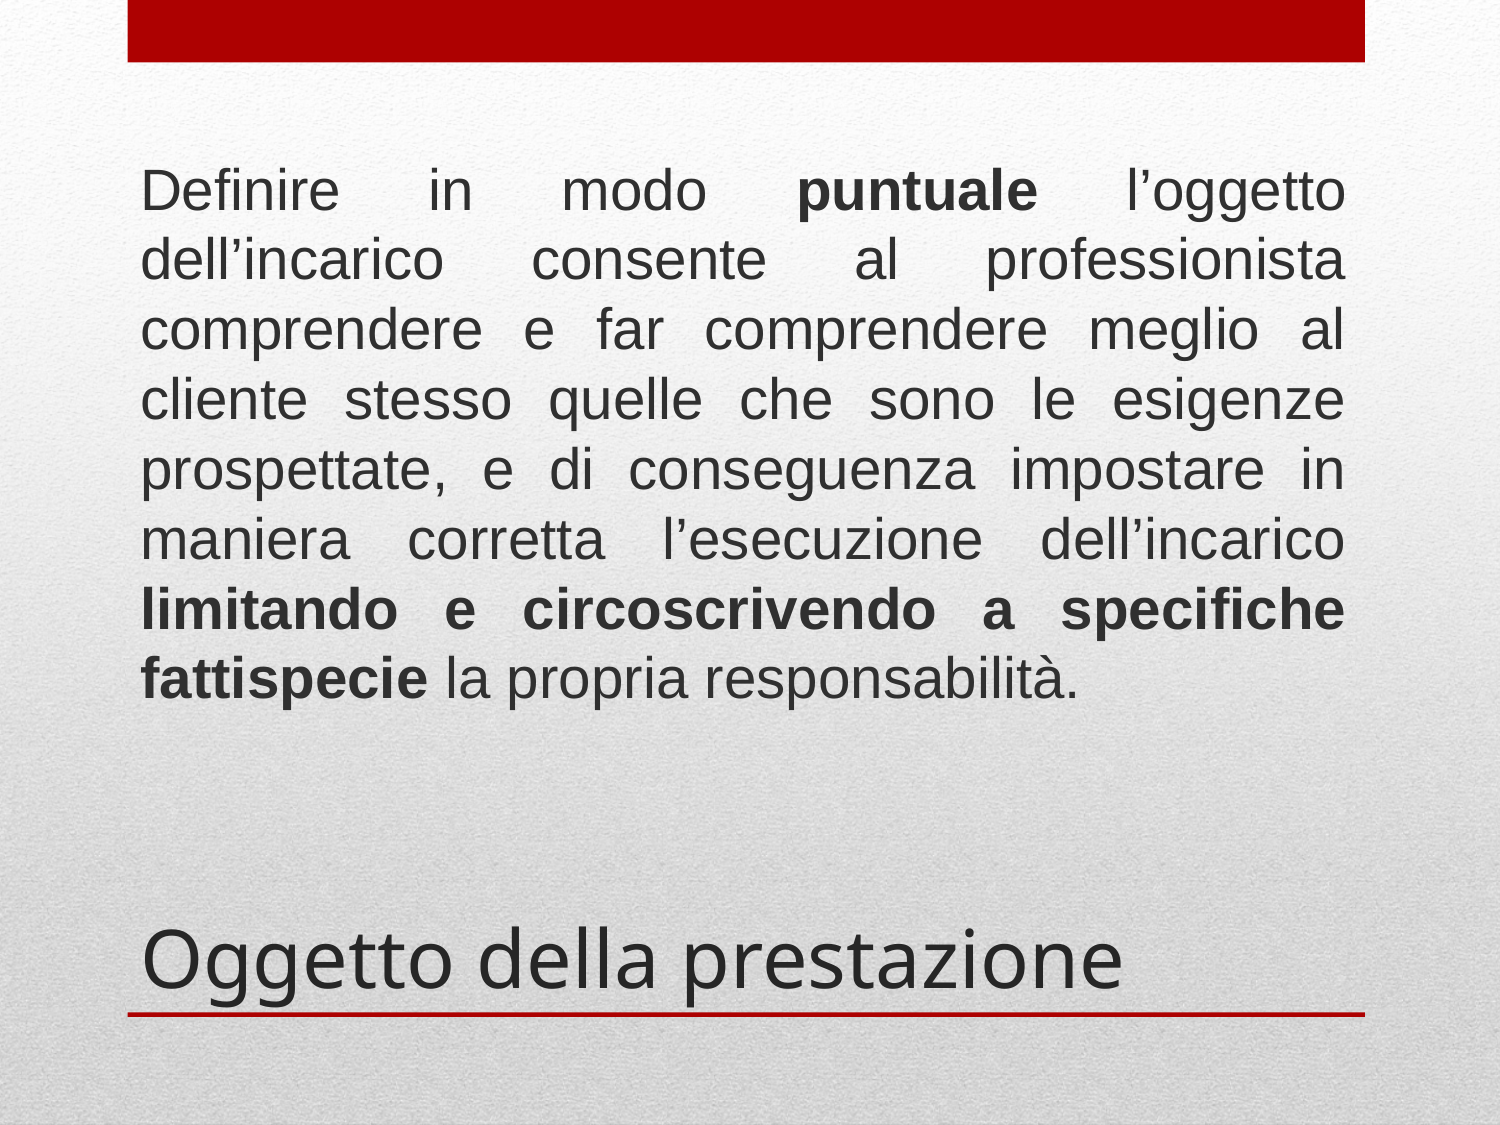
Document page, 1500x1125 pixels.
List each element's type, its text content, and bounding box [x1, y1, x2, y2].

list Definire in modo puntuale l’oggetto dell’incarico consente al professionista comprendere e far comprendere meglio al cliente stesso quelle che sono le esigenze prospettate, e di conseguenza impostare in maniera corretta l’esecuzione dell’incarico limitando e circoscrivendo a specifiche fattispecie la propria responsabilità. [125, 112, 1363, 750]
title Oggetto della prestazione [125, 856, 1238, 1013]
